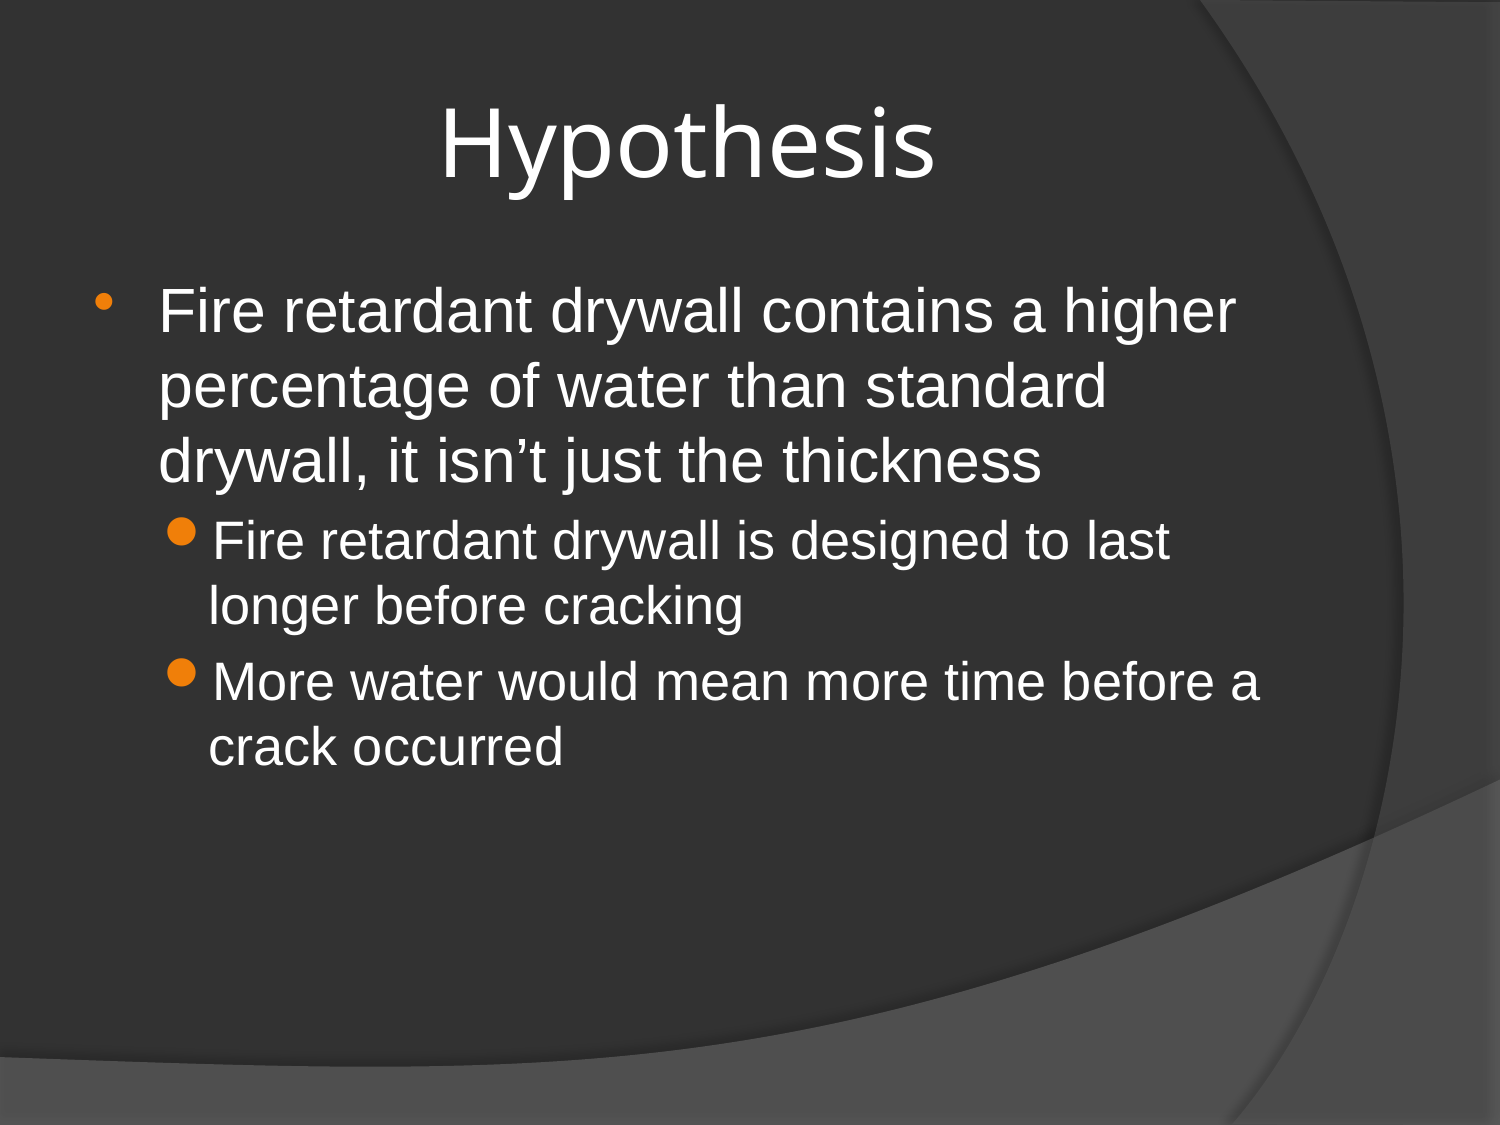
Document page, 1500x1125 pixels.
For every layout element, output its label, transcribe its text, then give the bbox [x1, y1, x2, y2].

title Hypothesis [75, 45, 1300, 233]
list Fire retardant drywall contains a higher percentage of water than standard drywall, it isn’t just the thickness Fire retardant drywall is designed to last longer before cracking More water would mean more time before a crack occurred [75, 262, 1300, 1005]
